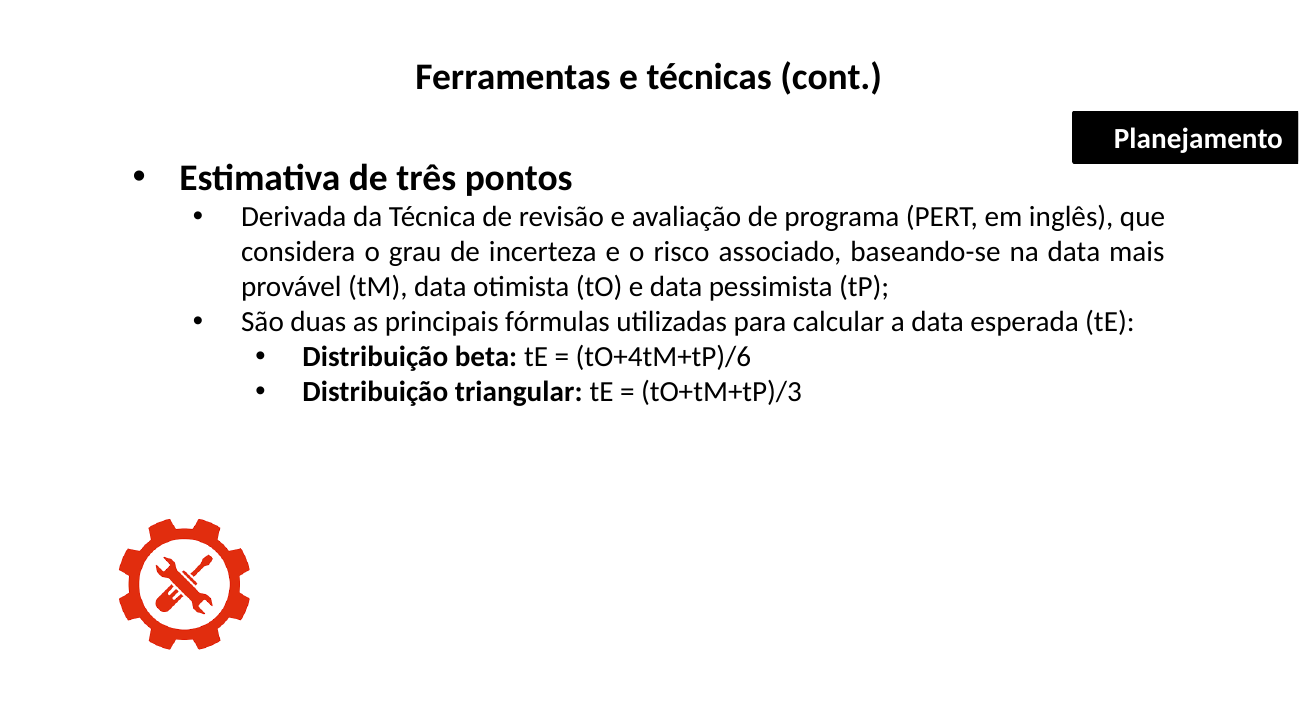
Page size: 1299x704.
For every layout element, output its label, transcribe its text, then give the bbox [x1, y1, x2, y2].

text_box Estimativa de três pontos Derivada da Técnica de revisão e avaliação de programa (PERT, em inglês), que considera o grau de incerteza e o risco associado, baseando-se na data mais provável (tM), data otimista (tO) e data pessimista (tP); São duas as principais fórmulas utilizadas para calcular a data esperada (tE): Distribuição beta: tE = (tO+4tM+tP)/6 Distribuição triangular: tE = (tO+tM+tP)/3 [117, 145, 1181, 418]
picture [117, 517, 251, 651]
text_box Planejamento [1074, 112, 1299, 162]
text_box Ferramentas e técnicas (cont.) [0, 44, 1299, 106]
